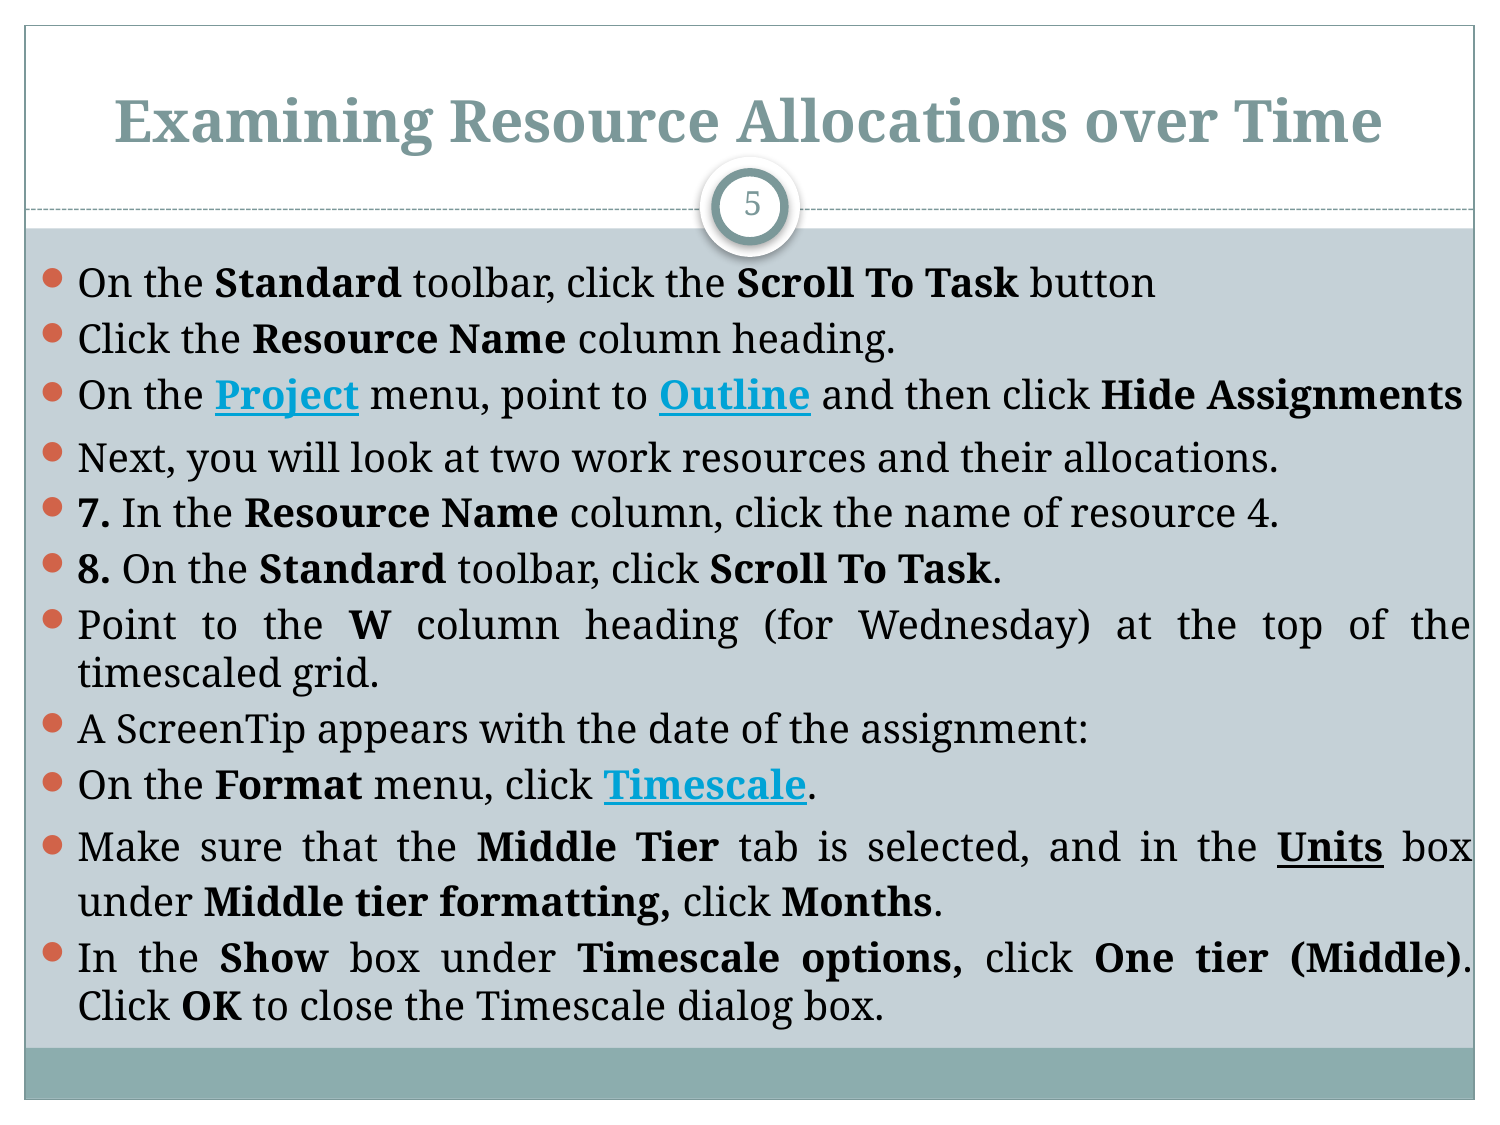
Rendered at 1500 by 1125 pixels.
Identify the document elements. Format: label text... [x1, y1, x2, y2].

title Examining Resource Allocations over Time [49, 37, 1450, 162]
list On the Standard toolbar, click the Scroll To Task button Click the Resource Name column heading. On the Project menu, point to Outline and then click Hide Assignments Next, you will look at two work resources and their allocations. 7. In the Resource Name column, click the name of resource 4. 8. On the Standard toolbar, click Scroll To Task. Point to the W column heading (for Wednesday) at the top of the timescaled grid. A ScreenTip appears with the date of the assignment: On the Format menu, click Timescale. Make sure that the Middle Tier tab is selected, and in the Units box under Middle tier formatting, click Months. In the Show box under Timescale options, click One tier (Middle). Click OK to close the Timescale dialog box. [24, 250, 1488, 1075]
slide_number 5 [715, 168, 791, 241]
